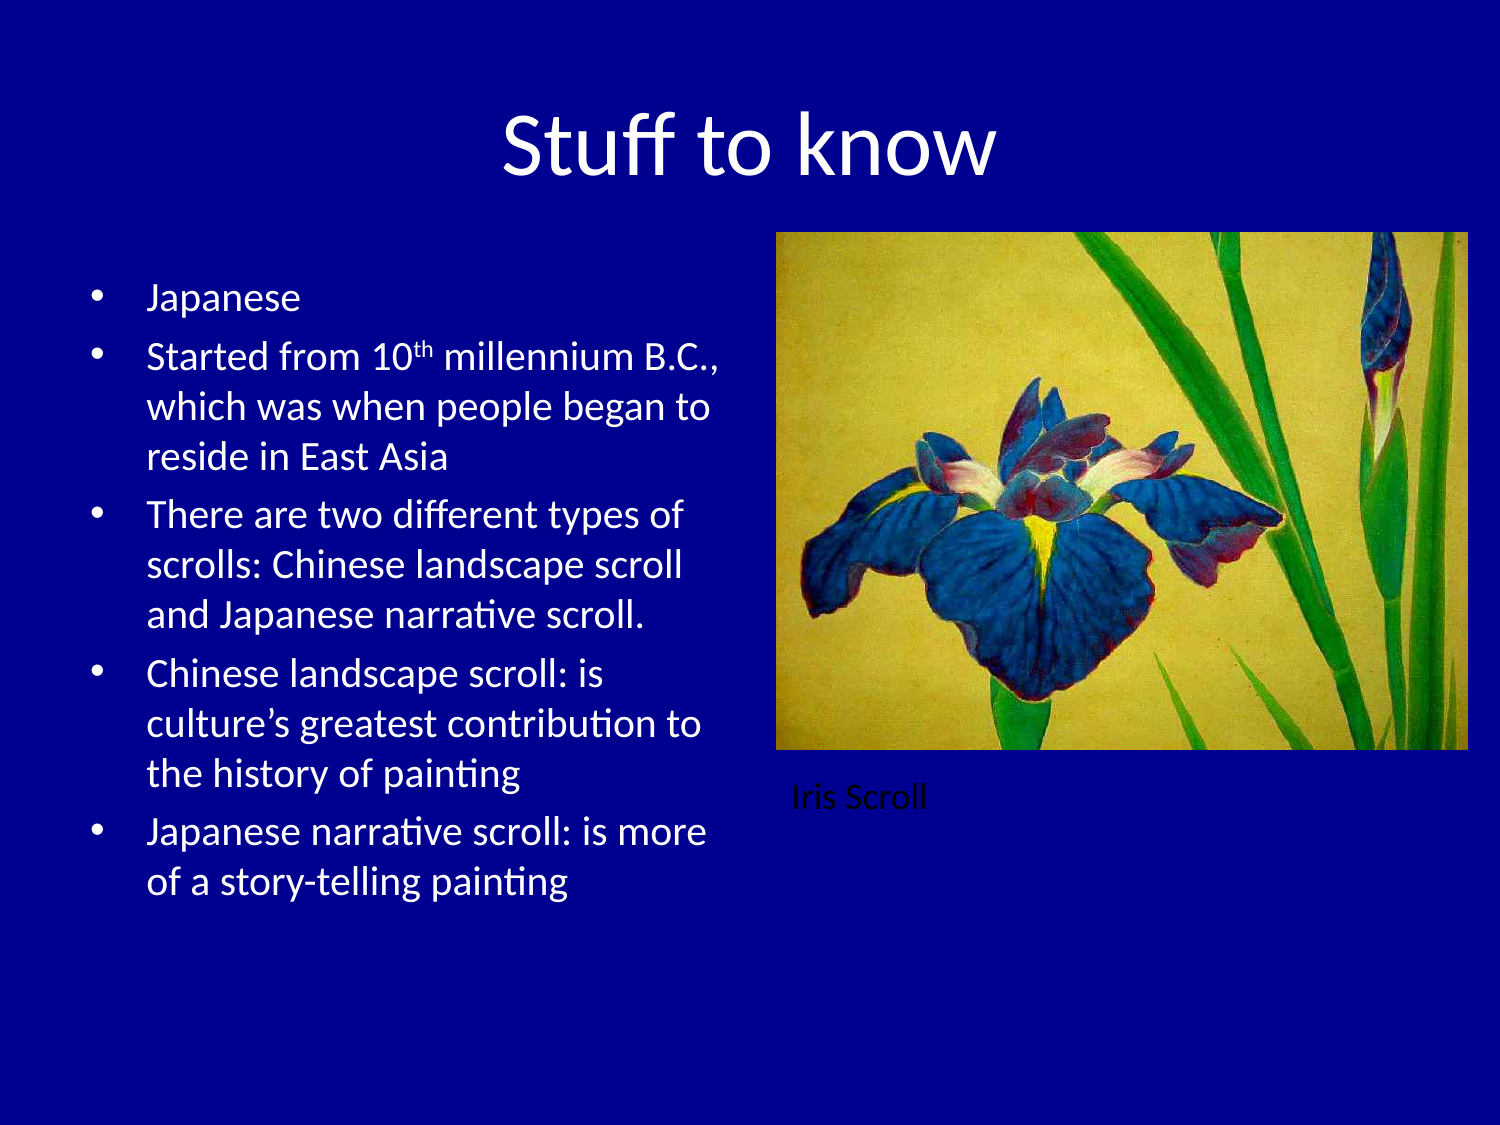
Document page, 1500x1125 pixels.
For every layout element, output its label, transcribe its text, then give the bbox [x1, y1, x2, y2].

title Stuff to know [75, 45, 1425, 233]
text_box Iris Scroll [776, 764, 1425, 825]
picture [776, 232, 1468, 751]
list Japanese Started from 10th millennium B.C., which was when people began to reside in East Asia There are two different types of scrolls: Chinese landscape scroll and Japanese narrative scroll. Chinese landscape scroll: is culture’s greatest contribution to the history of painting Japanese narrative scroll: is more of a story-telling painting [75, 262, 750, 1005]
